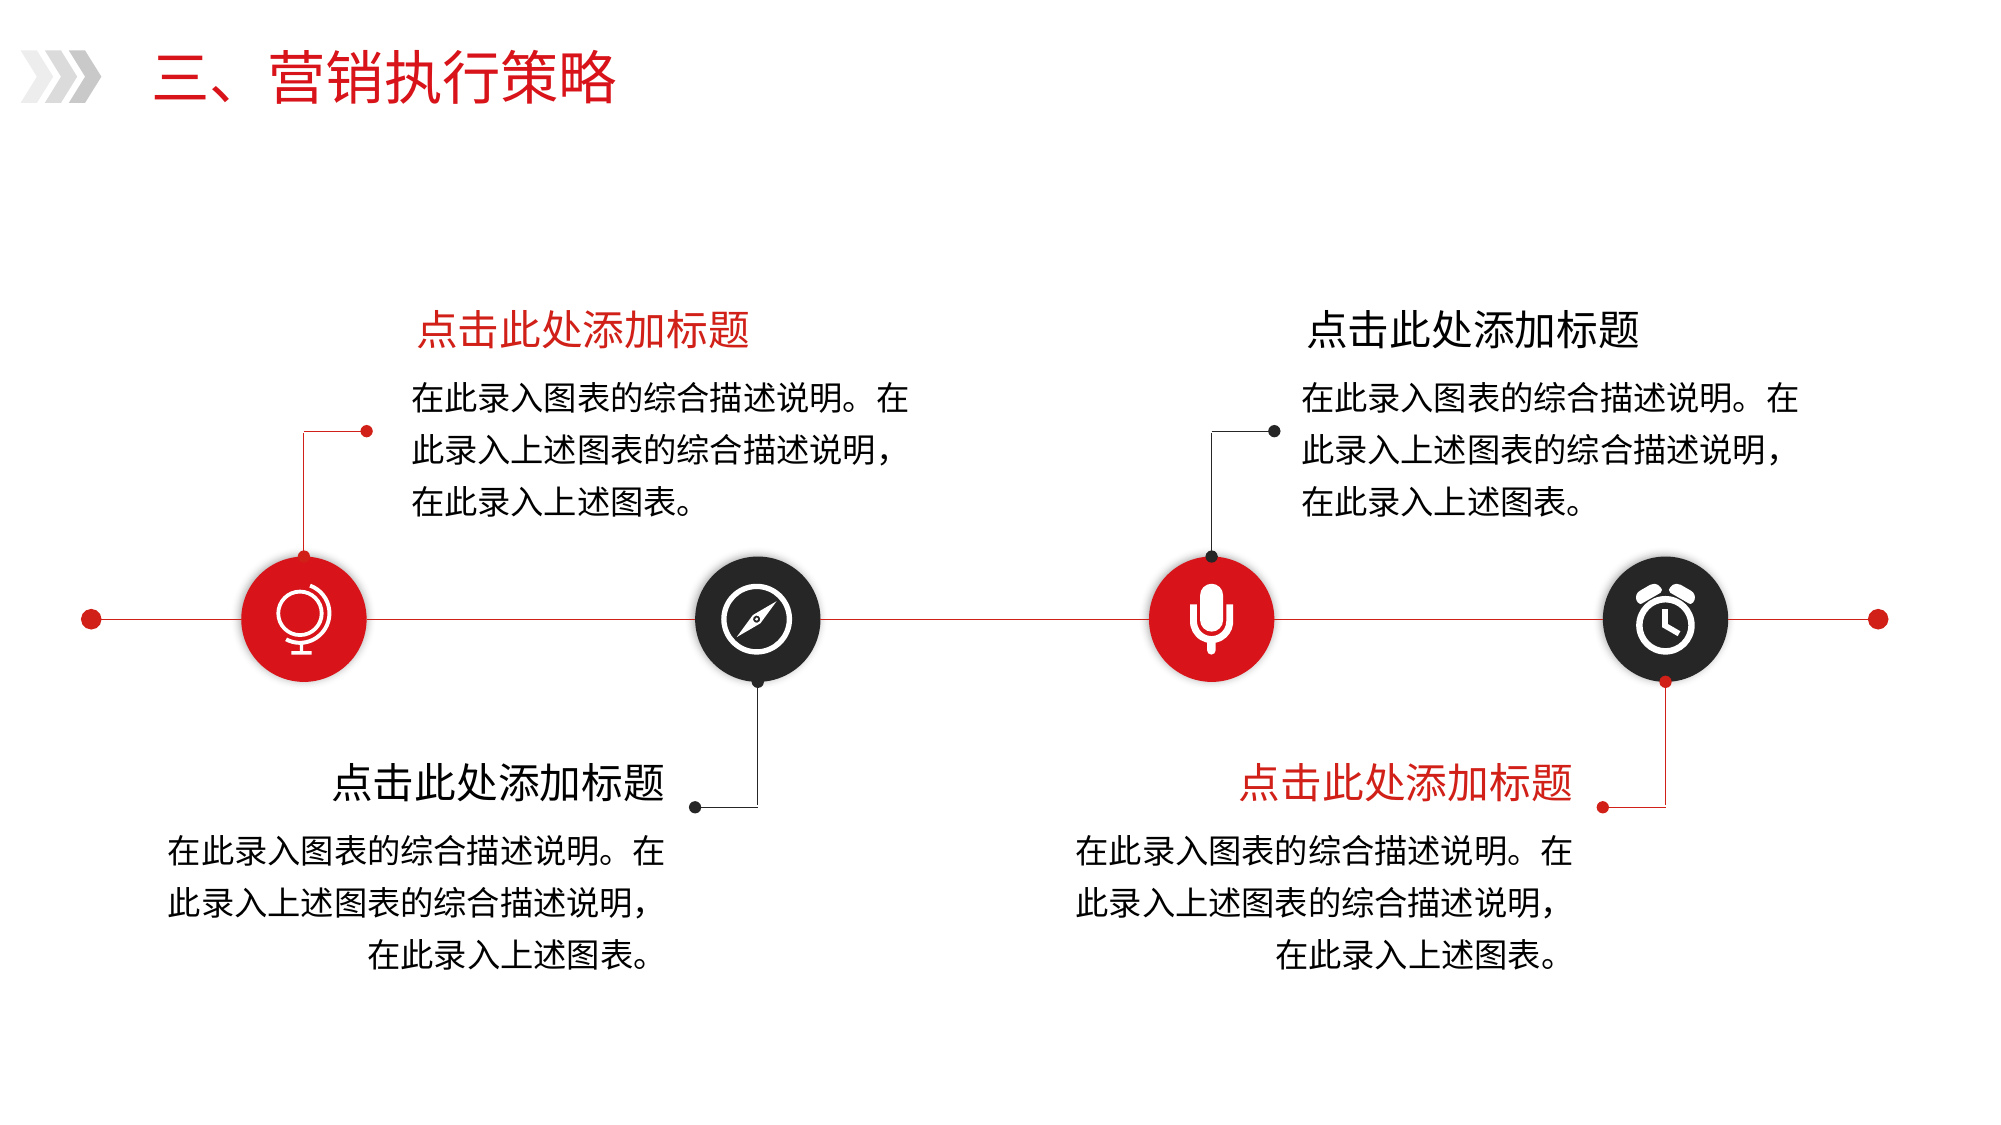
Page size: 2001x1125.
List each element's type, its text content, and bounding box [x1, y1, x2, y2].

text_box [396, 295, 948, 527]
text_box [1148, 556, 1275, 682]
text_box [1286, 295, 1838, 527]
text_box [695, 556, 821, 682]
text_box [241, 556, 367, 682]
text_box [1038, 748, 1590, 980]
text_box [130, 748, 682, 980]
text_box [20, 50, 102, 103]
text_box [275, 582, 333, 656]
text_box 三、营销执行策略 [136, 33, 633, 119]
text_box [720, 582, 794, 656]
text_box [1634, 582, 1696, 656]
text_box [1188, 582, 1235, 656]
text_box [1602, 556, 1729, 682]
